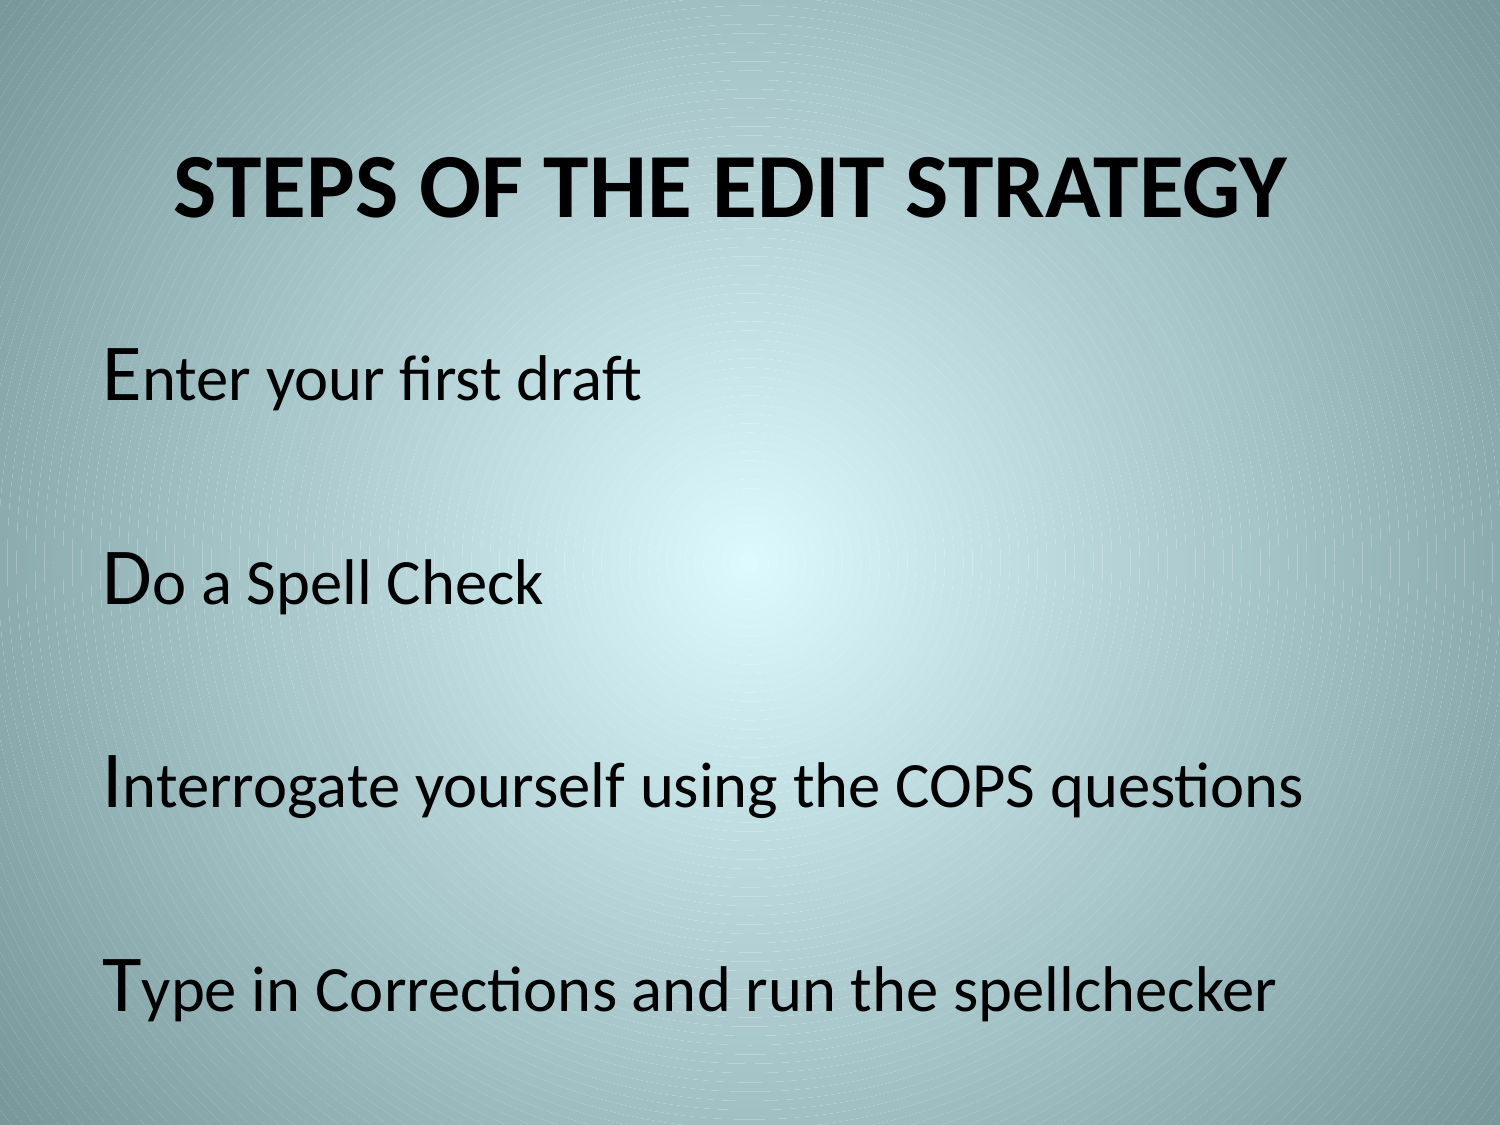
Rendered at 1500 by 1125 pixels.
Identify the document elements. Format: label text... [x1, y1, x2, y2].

subtitle Enter your first draft Do a Spell Check Interrogate yourself using the COPS questions Type in Corrections and run the spellchecker [87, 312, 1438, 1038]
title STEPS OF THE EDIT STRATEGY [99, 50, 1363, 312]
